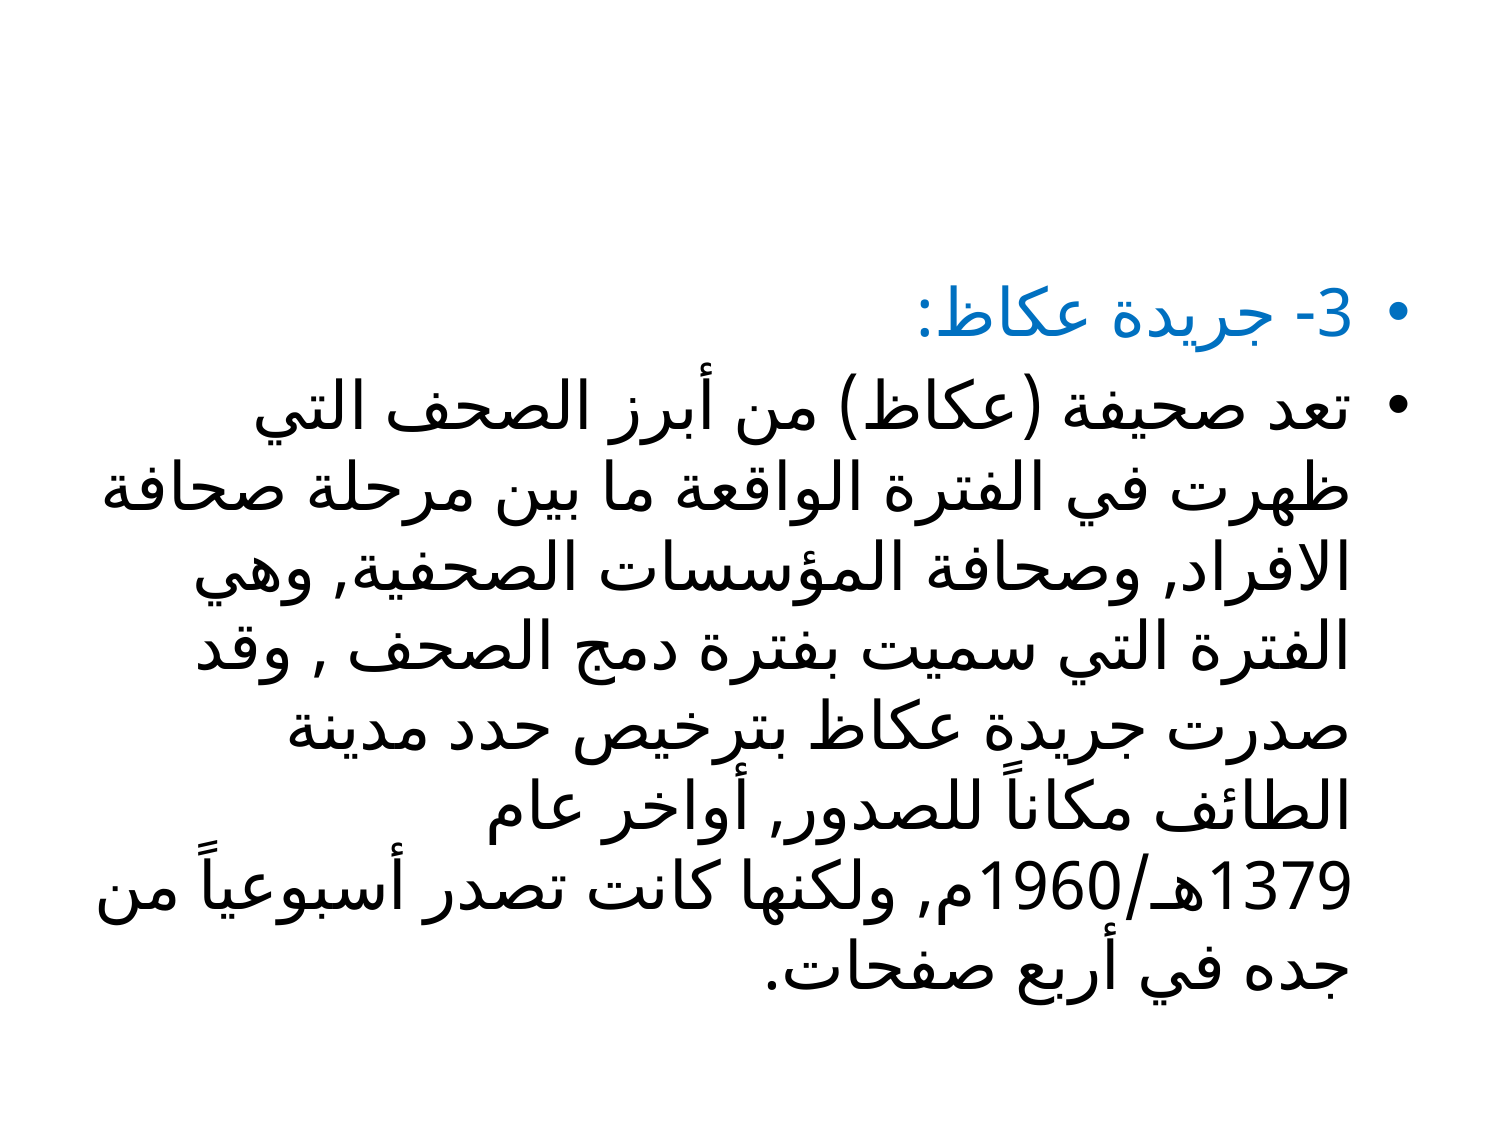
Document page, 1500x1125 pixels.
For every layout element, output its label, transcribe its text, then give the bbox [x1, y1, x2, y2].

list 3- جريدة عكاظ: تعد صحيفة (عكاظ) من أبرز الصحف التي ظهرت في الفترة الواقعة ما بين مرحلة صحافة الافراد, وصحافة المؤسسات الصحفية, وهي الفترة التي سميت بفترة دمج الصحف , وقد صدرت جريدة عكاظ بترخيص حدد مدينة الطائف مكاناً للصدور, أواخر عام 1379هـ/1960م, ولكنها كانت تصدر أسبوعياً من جده في أربع صفحات. [75, 262, 1425, 1005]
